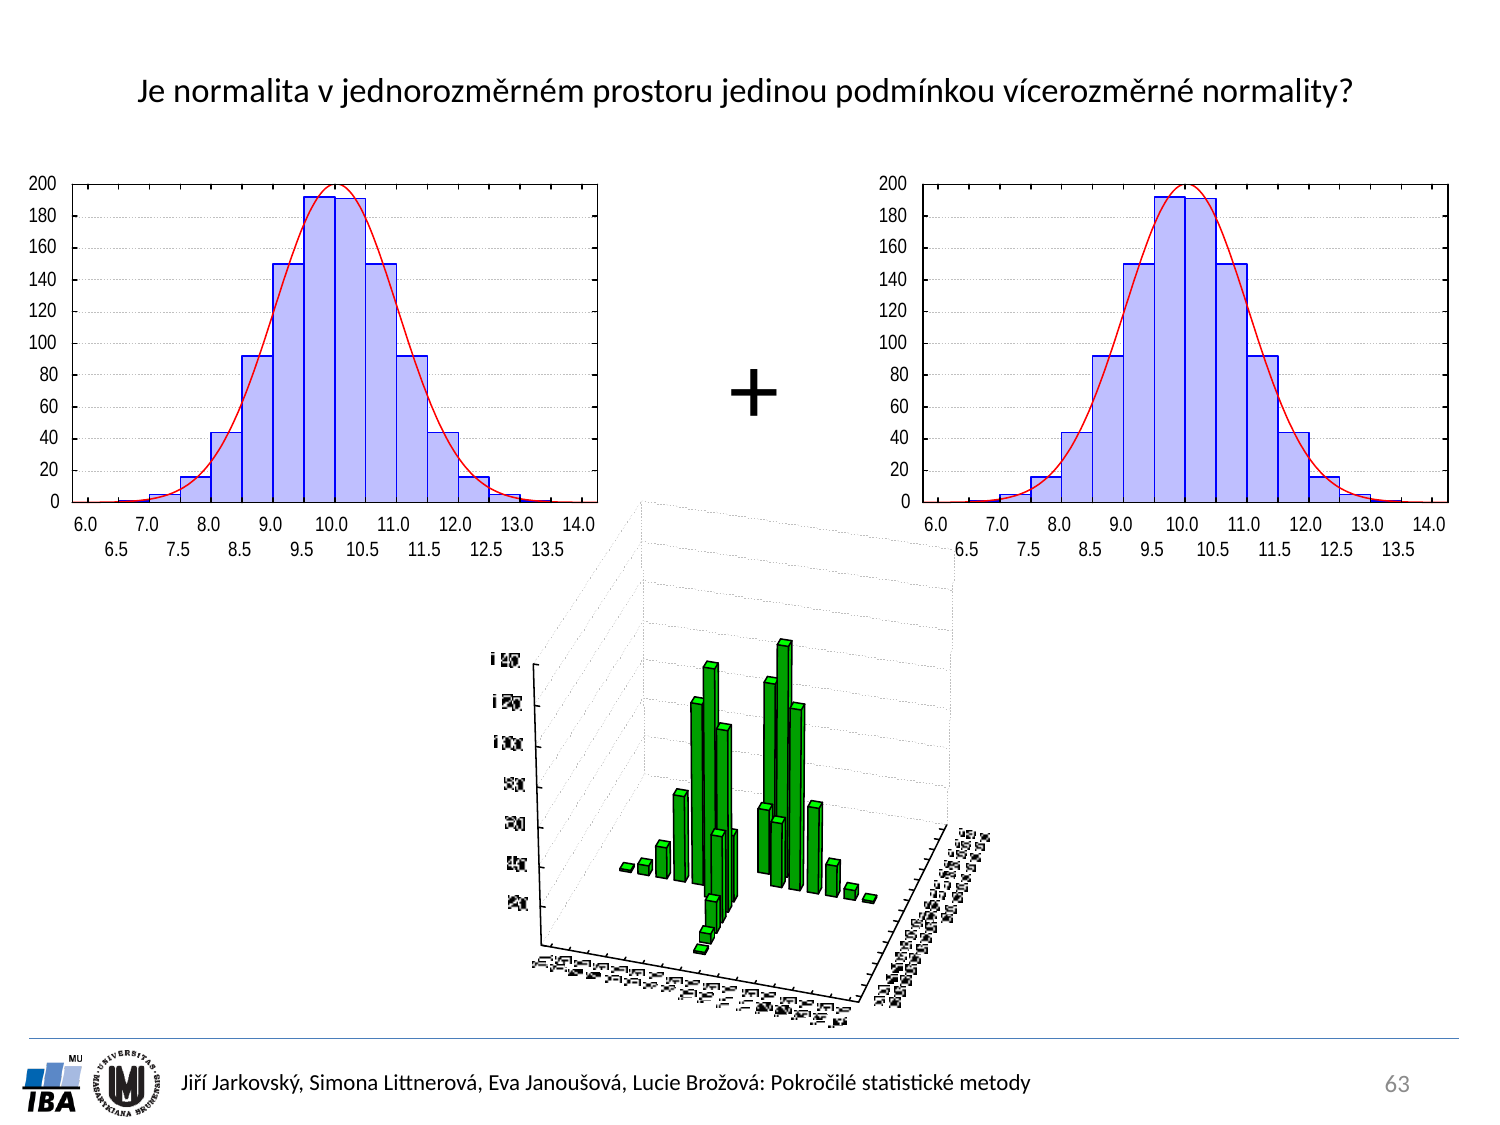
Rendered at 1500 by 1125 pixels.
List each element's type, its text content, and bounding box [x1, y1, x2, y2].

picture [93, 1050, 160, 1117]
title Je normalita v jednorozměrném prostoru jedinou podmínkou vícerozměrné normality? [75, 42, 1425, 135]
picture [22, 1055, 82, 1112]
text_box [383, 467, 1093, 1059]
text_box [867, 160, 1459, 575]
text_box + [714, 317, 795, 452]
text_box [17, 160, 609, 575]
slide_number 63 [1074, 1052, 1425, 1113]
